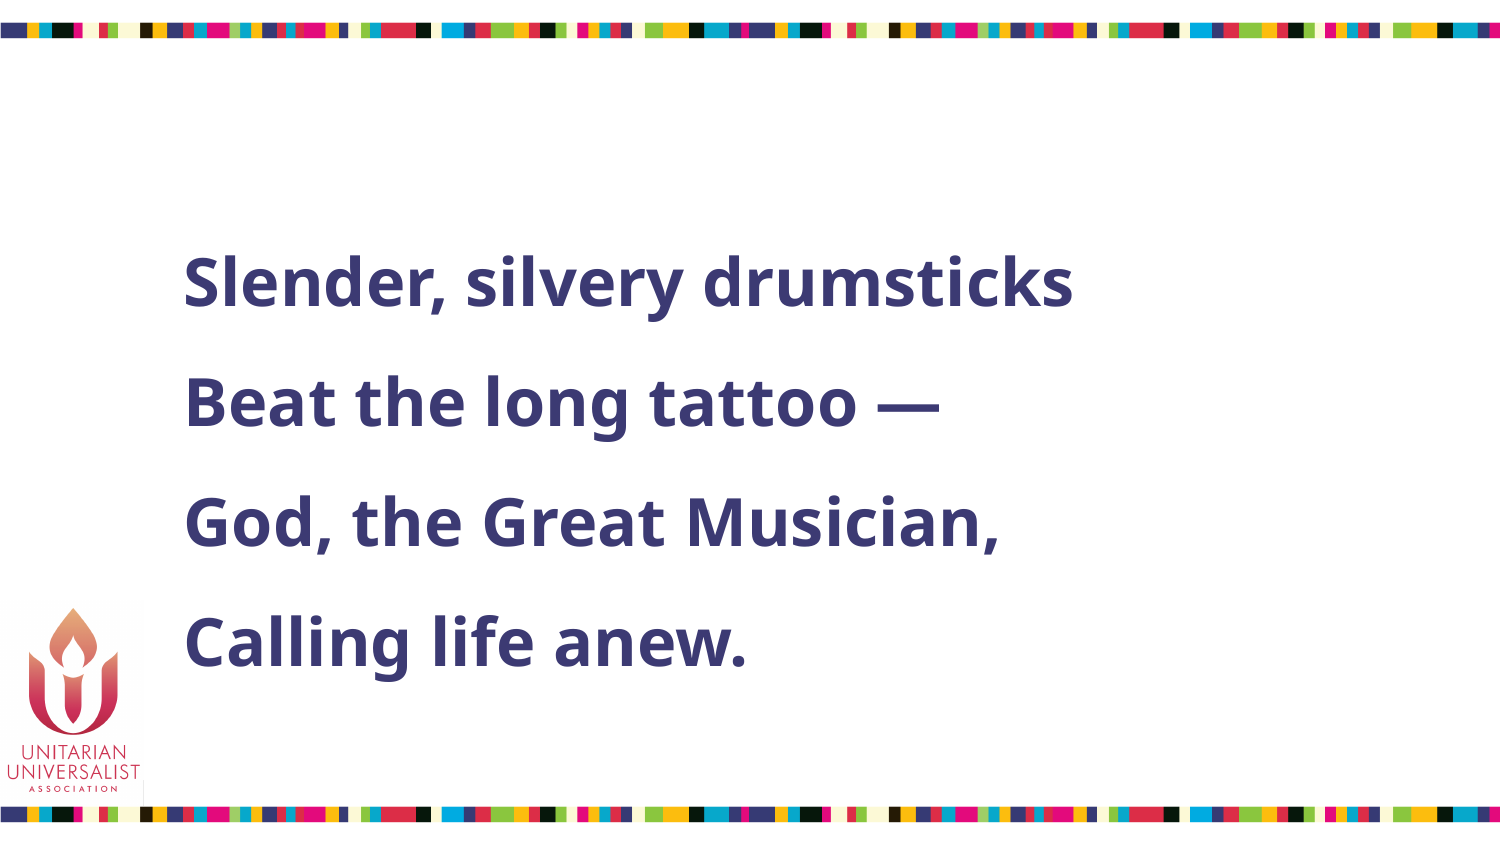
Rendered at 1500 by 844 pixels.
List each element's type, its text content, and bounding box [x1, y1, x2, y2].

picture [0, 600, 1500, 824]
text_box Slender, silvery drumsticks Beat the long tattoo — God, the Great Musician, Calling life anew. [168, 184, 1421, 695]
picture [0, 22, 1500, 40]
